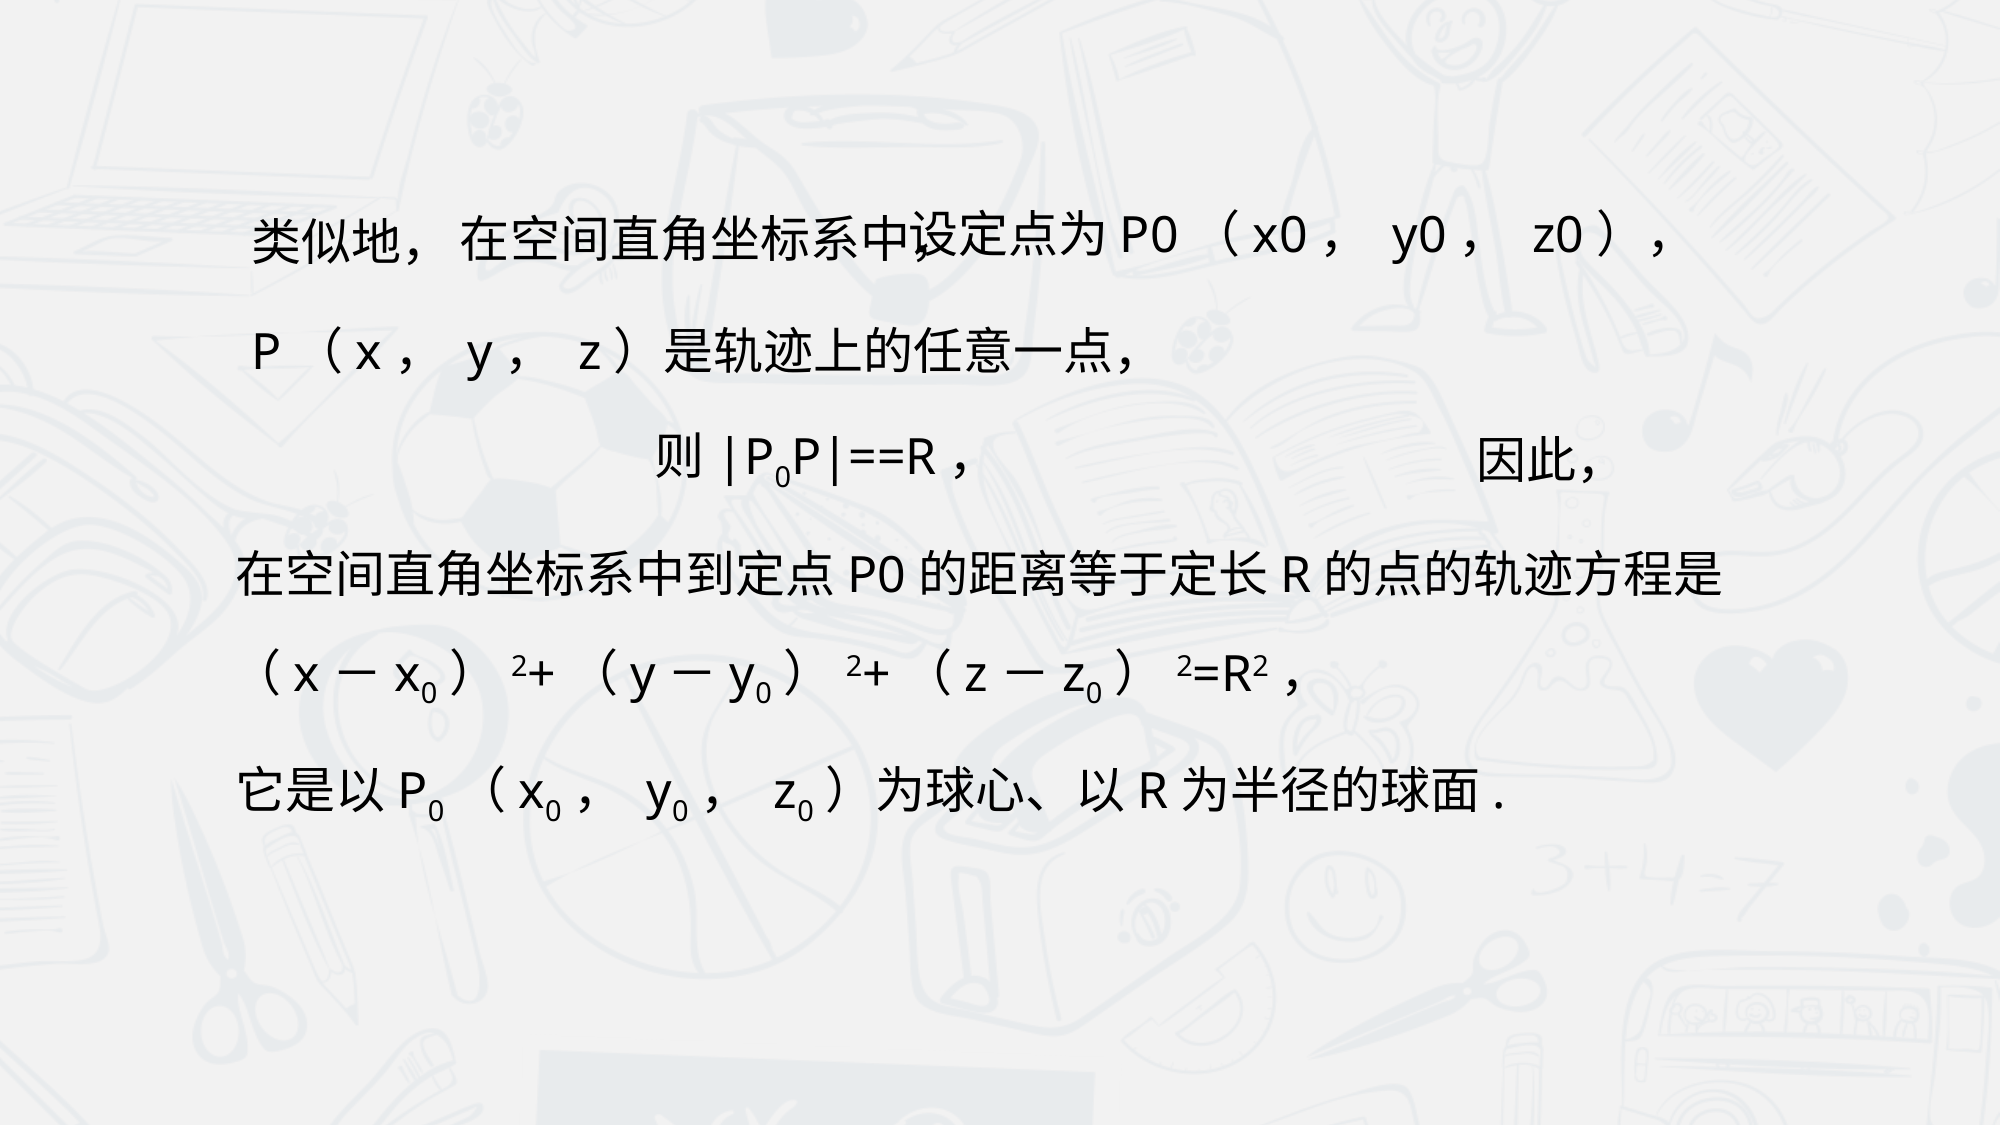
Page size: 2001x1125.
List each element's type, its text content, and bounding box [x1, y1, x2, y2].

text_box 因此， [1462, 443, 2000, 497]
text_box 在空间直角坐标系中到定点P0的距离等于定长R的点的轨迹方程是 [177, 557, 2000, 611]
text_box （x－x0）2+（y－y0）2+（z－z0）2=R2， [173, 664, 1769, 717]
text_box 在空间直角坐标系中， [0, 222, 1546, 276]
text_box P（x， y， z）是轨迹上的任意一点， [192, 334, 1909, 387]
text_box 设定点为P0（x0， y0， z0）， [444, 213, 2000, 270]
text_box 它是以P0（x0， y0， z0）为球心、以R为半径的球面. [177, 782, 1893, 835]
